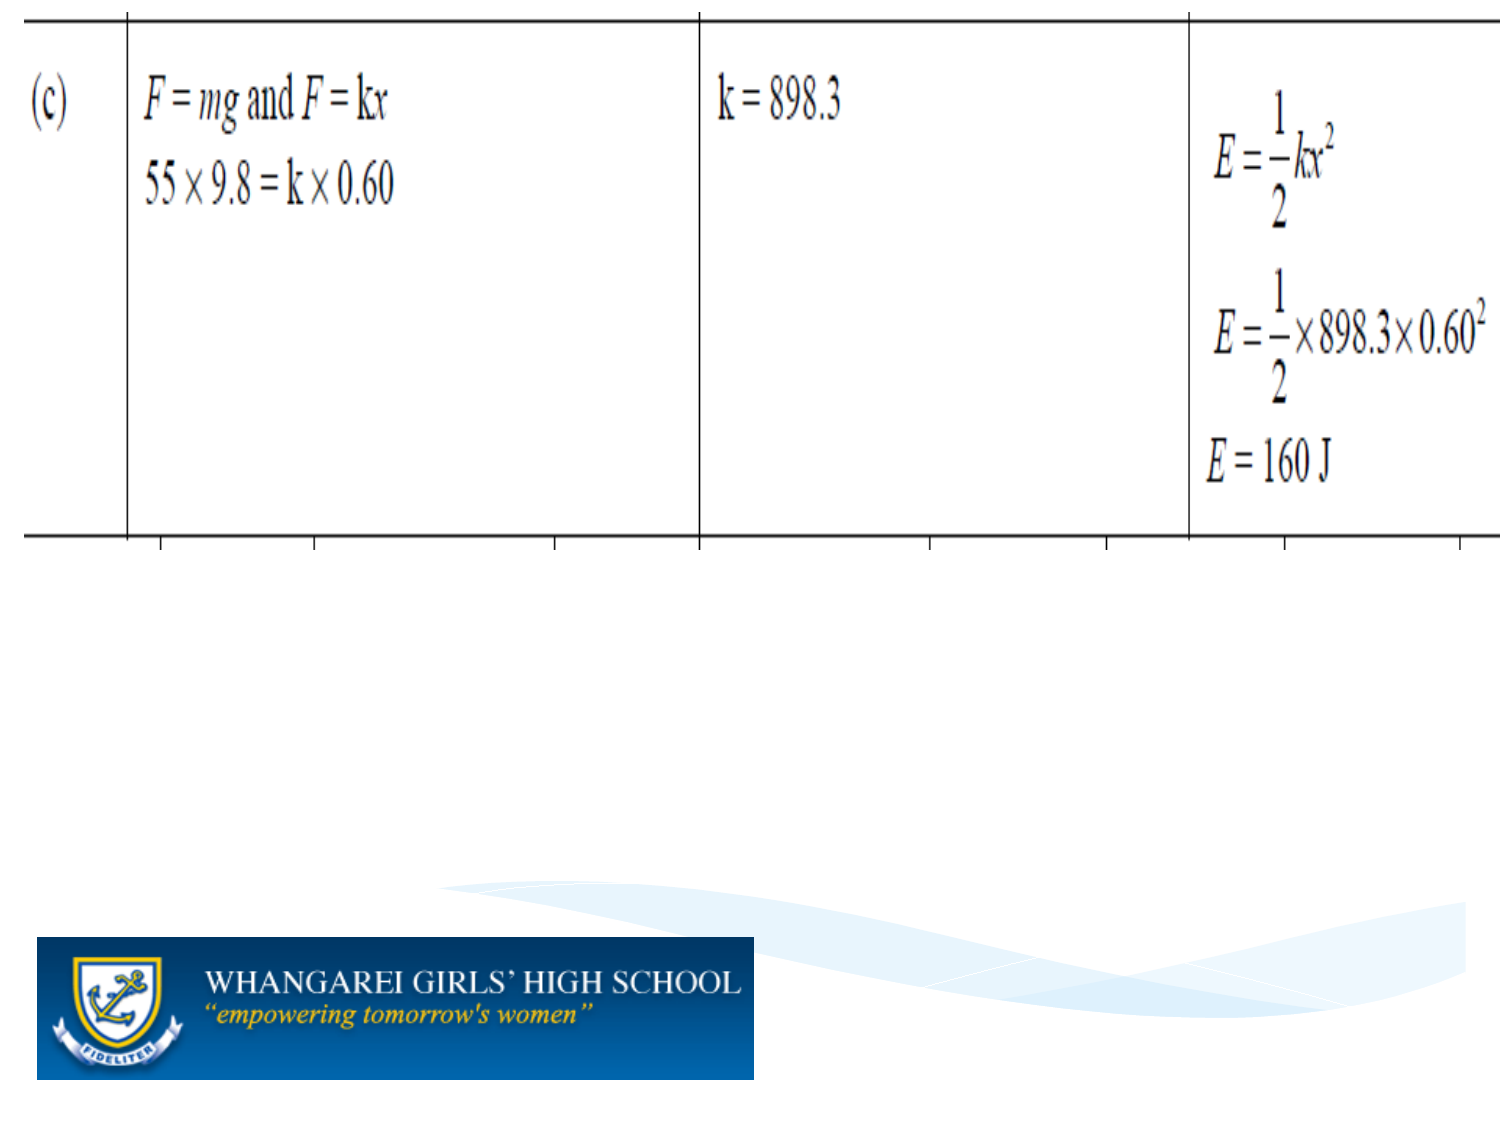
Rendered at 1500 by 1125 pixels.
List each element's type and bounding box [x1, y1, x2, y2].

picture [24, 12, 1500, 551]
picture [37, 937, 754, 1080]
